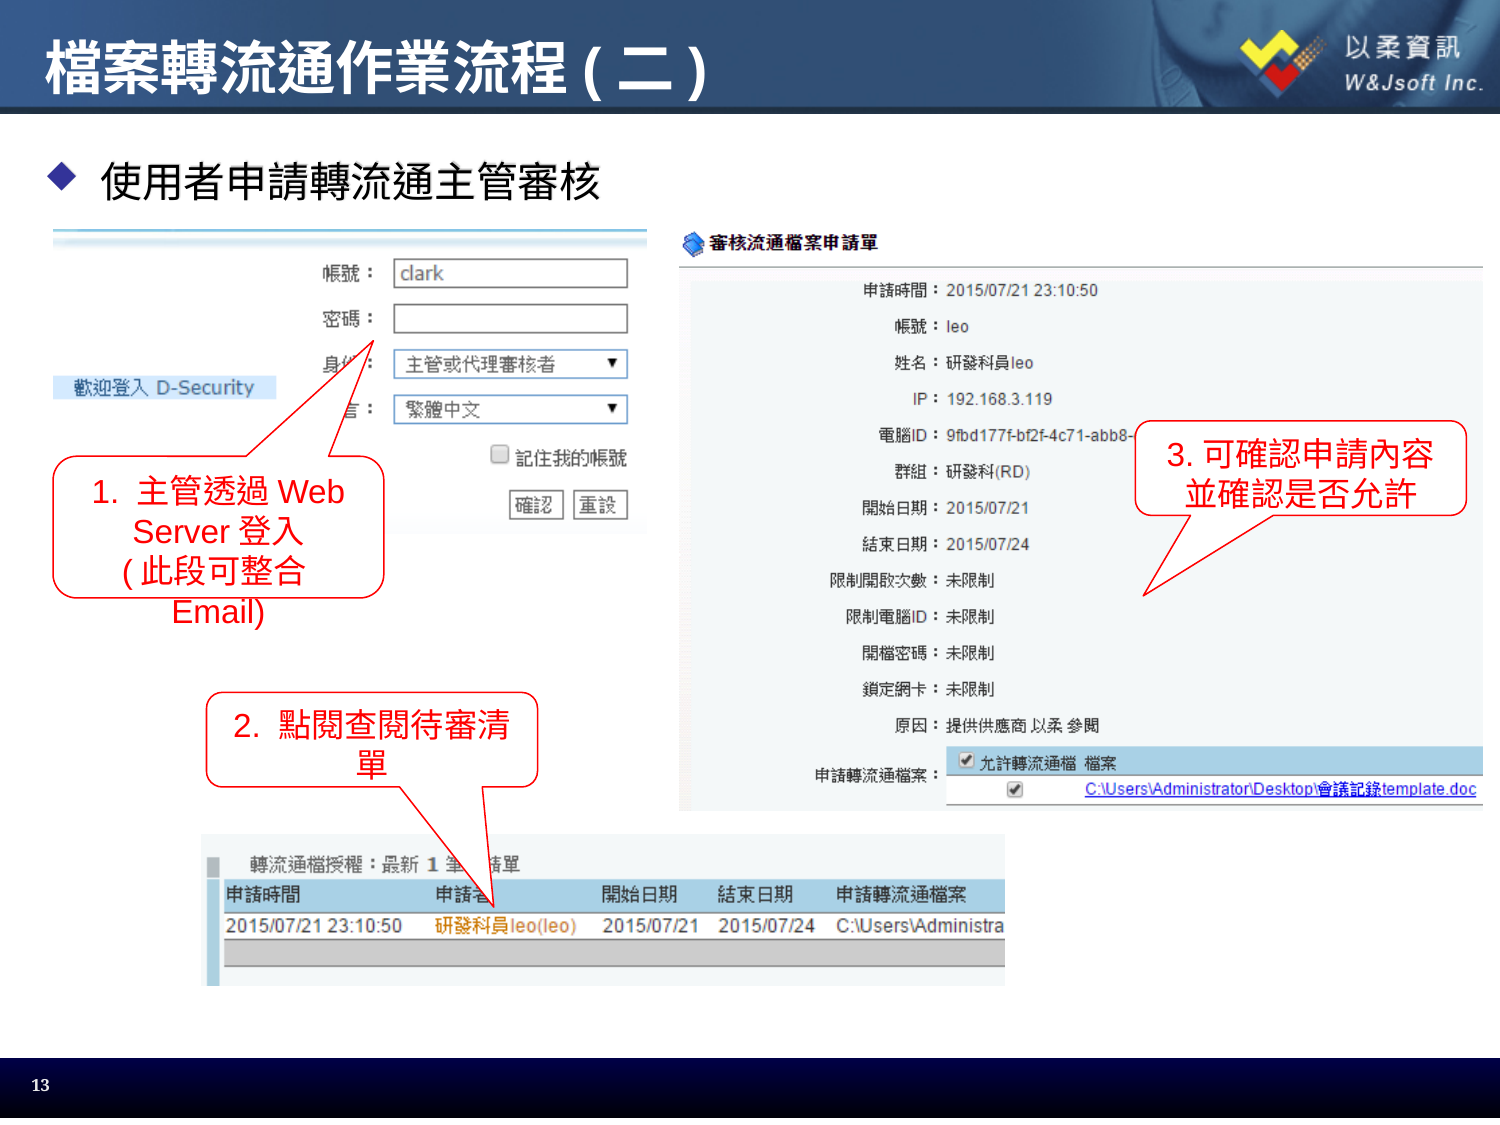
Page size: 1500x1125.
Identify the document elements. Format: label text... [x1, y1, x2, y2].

text_box 使用者申請轉流通主管審核 [29, 153, 1294, 1035]
picture [200, 833, 1005, 986]
title 檔案轉流通作業流程(二) [29, 15, 1282, 118]
text_box 2. 點閱查閱待審清單 [206, 692, 538, 832]
text_box 1. 主管透過Web Server登入 (此段可整合Email) [53, 543, 384, 598]
picture [52, 229, 648, 535]
picture [0, 0, 1500, 114]
picture [678, 229, 1483, 812]
slide_number 13 [5, 1066, 66, 1106]
